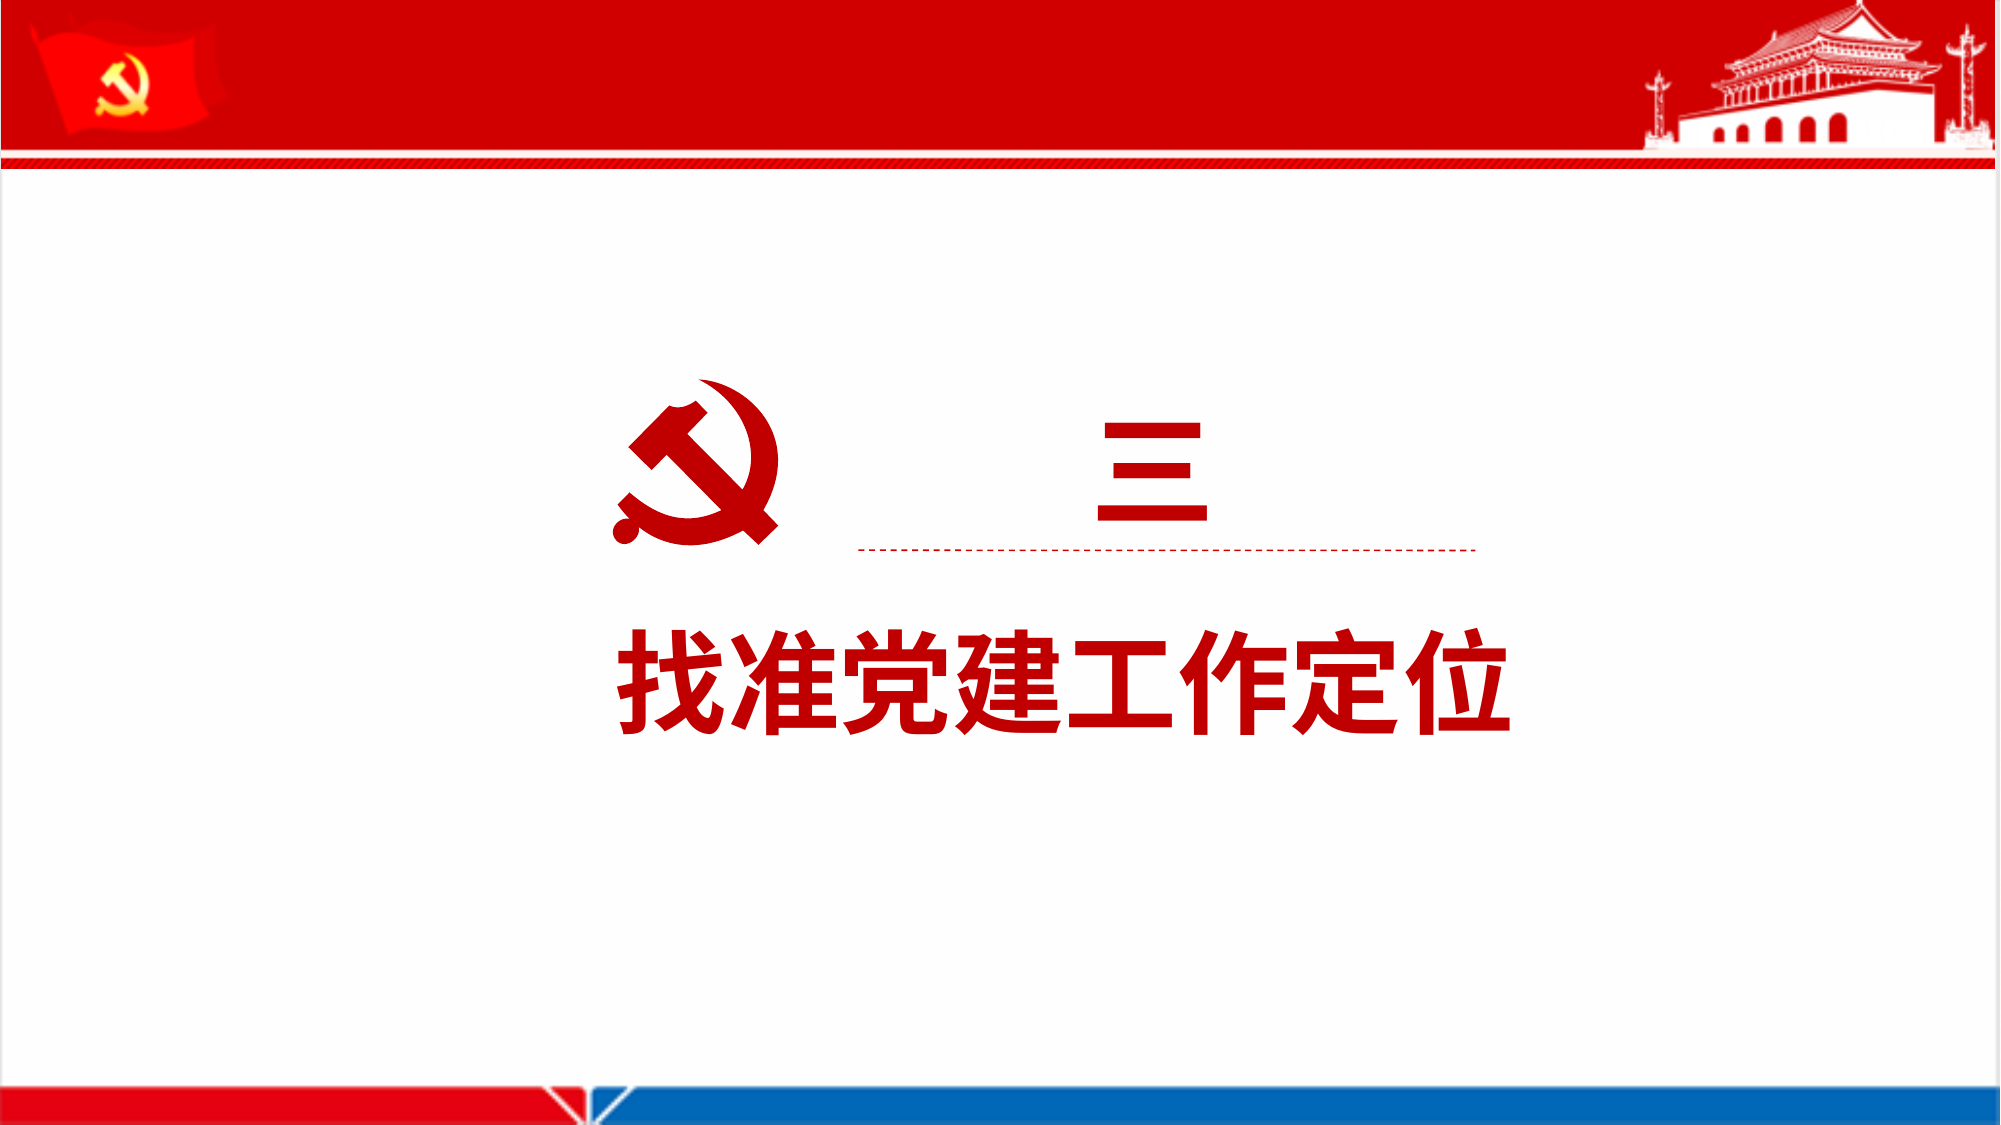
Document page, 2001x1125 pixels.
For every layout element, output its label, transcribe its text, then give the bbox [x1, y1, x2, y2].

text_box 找准党建工作定位 [447, 605, 1682, 756]
text_box [612, 379, 779, 546]
picture [0, 0, 2001, 1125]
text_box 三 [858, 385, 1448, 551]
slide_number [1412, 1042, 1863, 1103]
